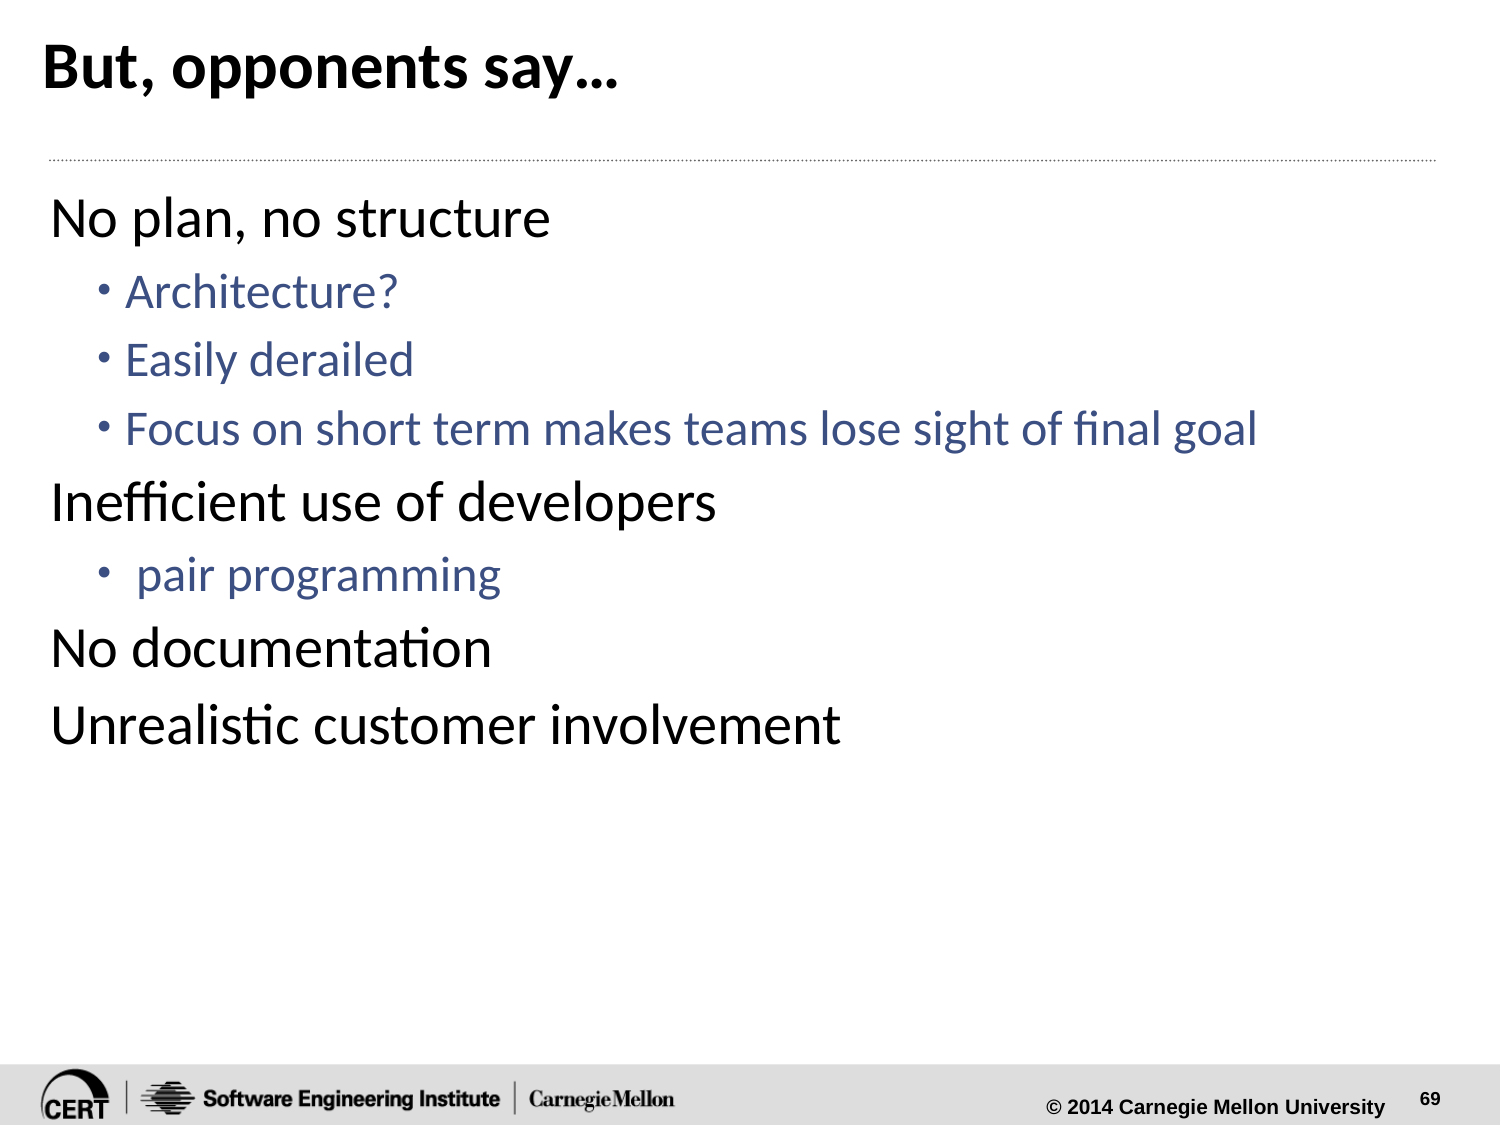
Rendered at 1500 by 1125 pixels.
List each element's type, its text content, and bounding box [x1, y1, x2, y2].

list No plan, no structure Architecture? Easily derailed Focus on short term makes teams lose sight of final goal Inefficient use of developers pair programming No documentation Unrealistic customer involvement [49, 187, 1438, 1001]
title But, opponents say… [42, 37, 1434, 155]
picture [24, 1065, 688, 1125]
